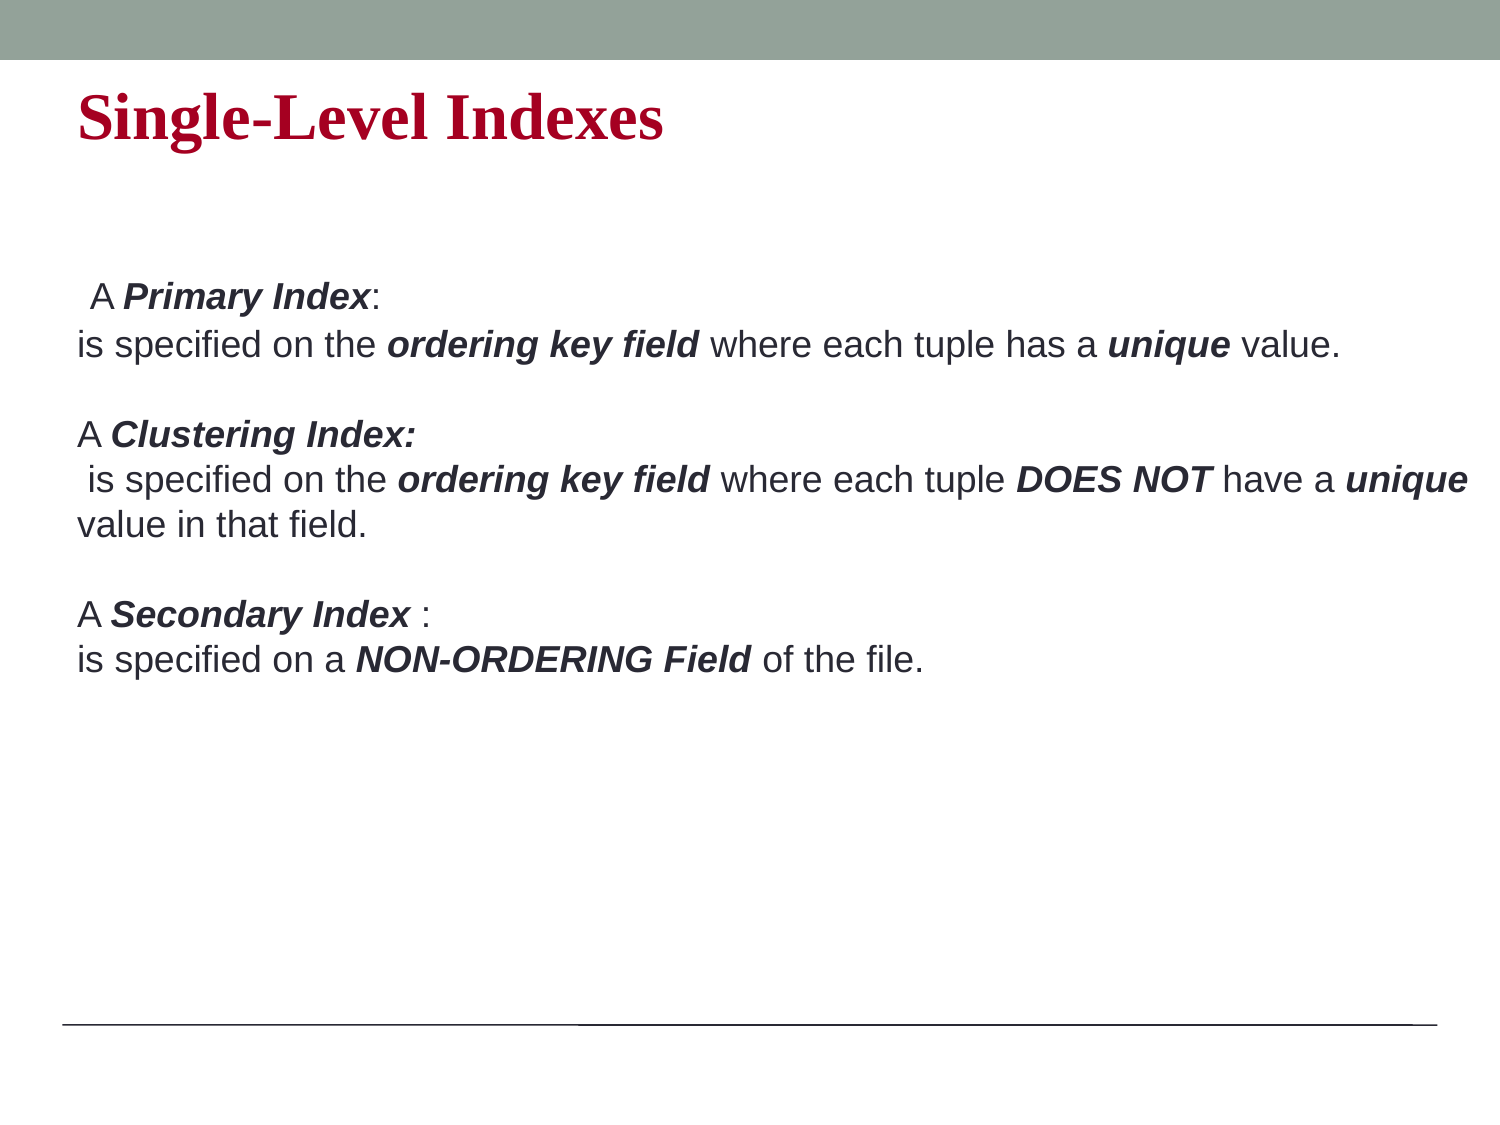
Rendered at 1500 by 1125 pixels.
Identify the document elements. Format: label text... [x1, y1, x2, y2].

text_box Single-Level Indexes A Primary Index: is specified on the ordering key field where each tuple has a unique value. A Clustering Index: is specified on the ordering key field where each tuple DOES NOT have a unique value in that field. A Secondary Index : is specified on a NON-ORDERING Field of the file. [62, 62, 1500, 688]
